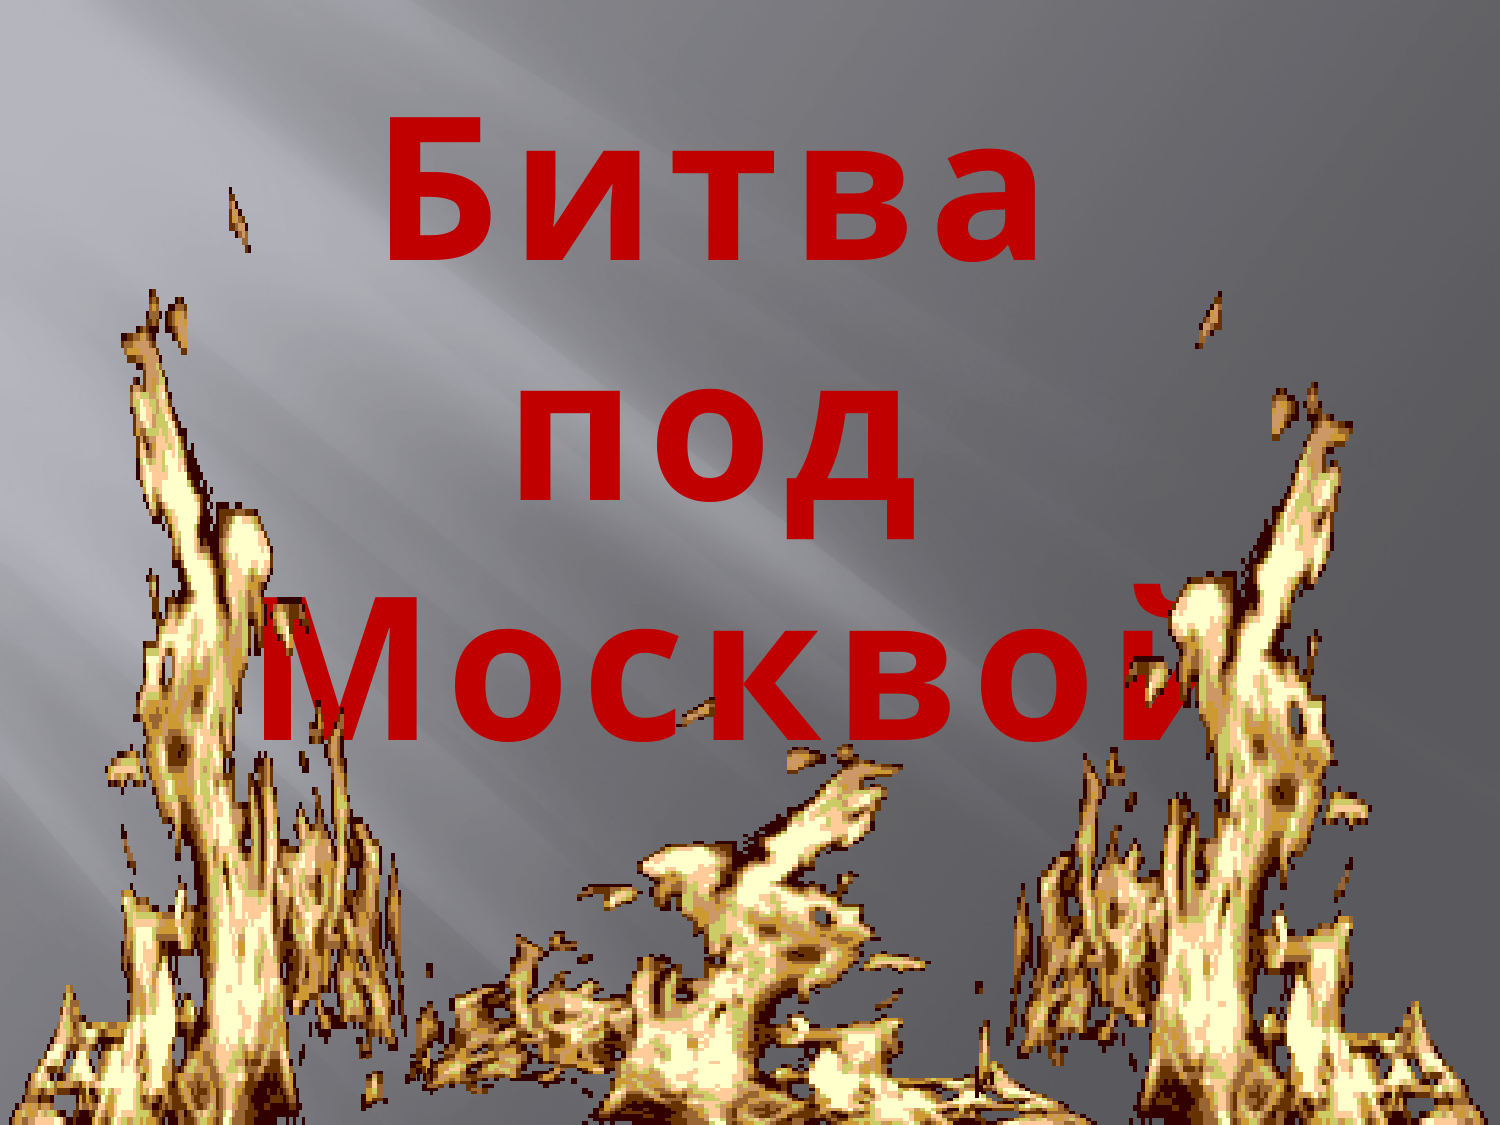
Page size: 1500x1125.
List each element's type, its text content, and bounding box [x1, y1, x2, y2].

title Битва под Москвой [489, 339, 960, 644]
picture [0, 70, 1500, 1125]
